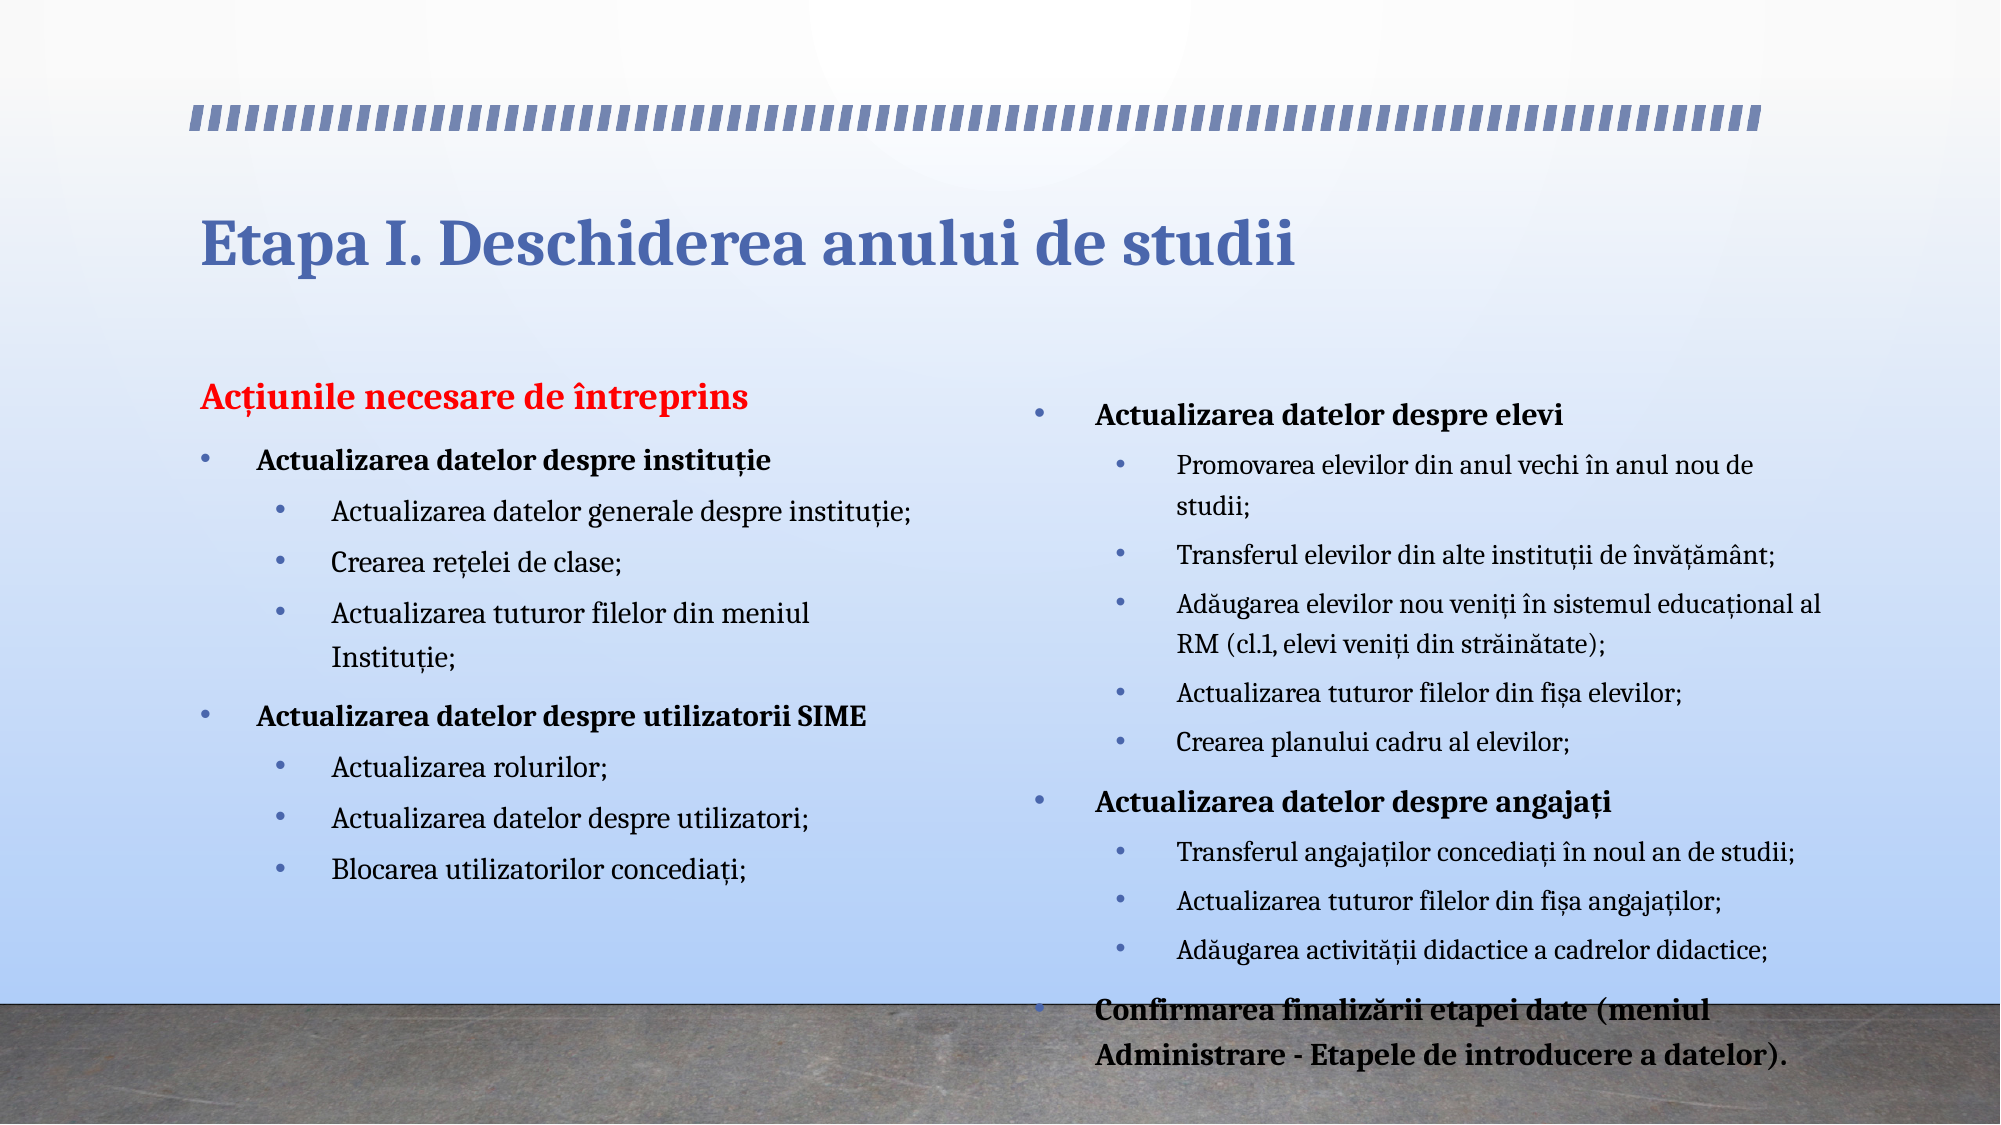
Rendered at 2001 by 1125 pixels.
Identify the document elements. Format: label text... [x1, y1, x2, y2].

list Acțiunile necesare de întreprins Actualizarea datelor despre instituție Actualizarea datelor generale despre instituție; Crearea rețelei de clase; Actualizarea tuturor filelor din meniul Instituție; Actualizarea datelor despre utilizatorii SIME Actualizarea rolurilor; Actualizarea datelor despre utilizatori; Blocarea utilizatorilor concediați; [185, 355, 948, 896]
title Etapa I. Deschiderea anului de studii [185, 157, 1762, 331]
picture [0, 1004, 2000, 1124]
list Actualizarea datelor despre elevi Promovarea elevilor din anul vechi în anul nou de studii; Transferul elevilor din alte instituții de învățământ; Adăugarea elevilor nou veniți în sistemul educațional al RM (cl.1, elevi veniți din străinătate); Actualizarea tuturor filelor din fișa elevilor; Crearea planului cadru al elevilor; Actualizarea datelor despre angajați Transferul angajaților concediați în noul an de studii; Actualizarea tuturor filelor din fișa angajaților; Adăugarea activității didactice a cadrelor didactice; Confirmarea finalizării etapei date (meniul Administrare - Etapele de introducere a datelor). [1019, 378, 1844, 1086]
